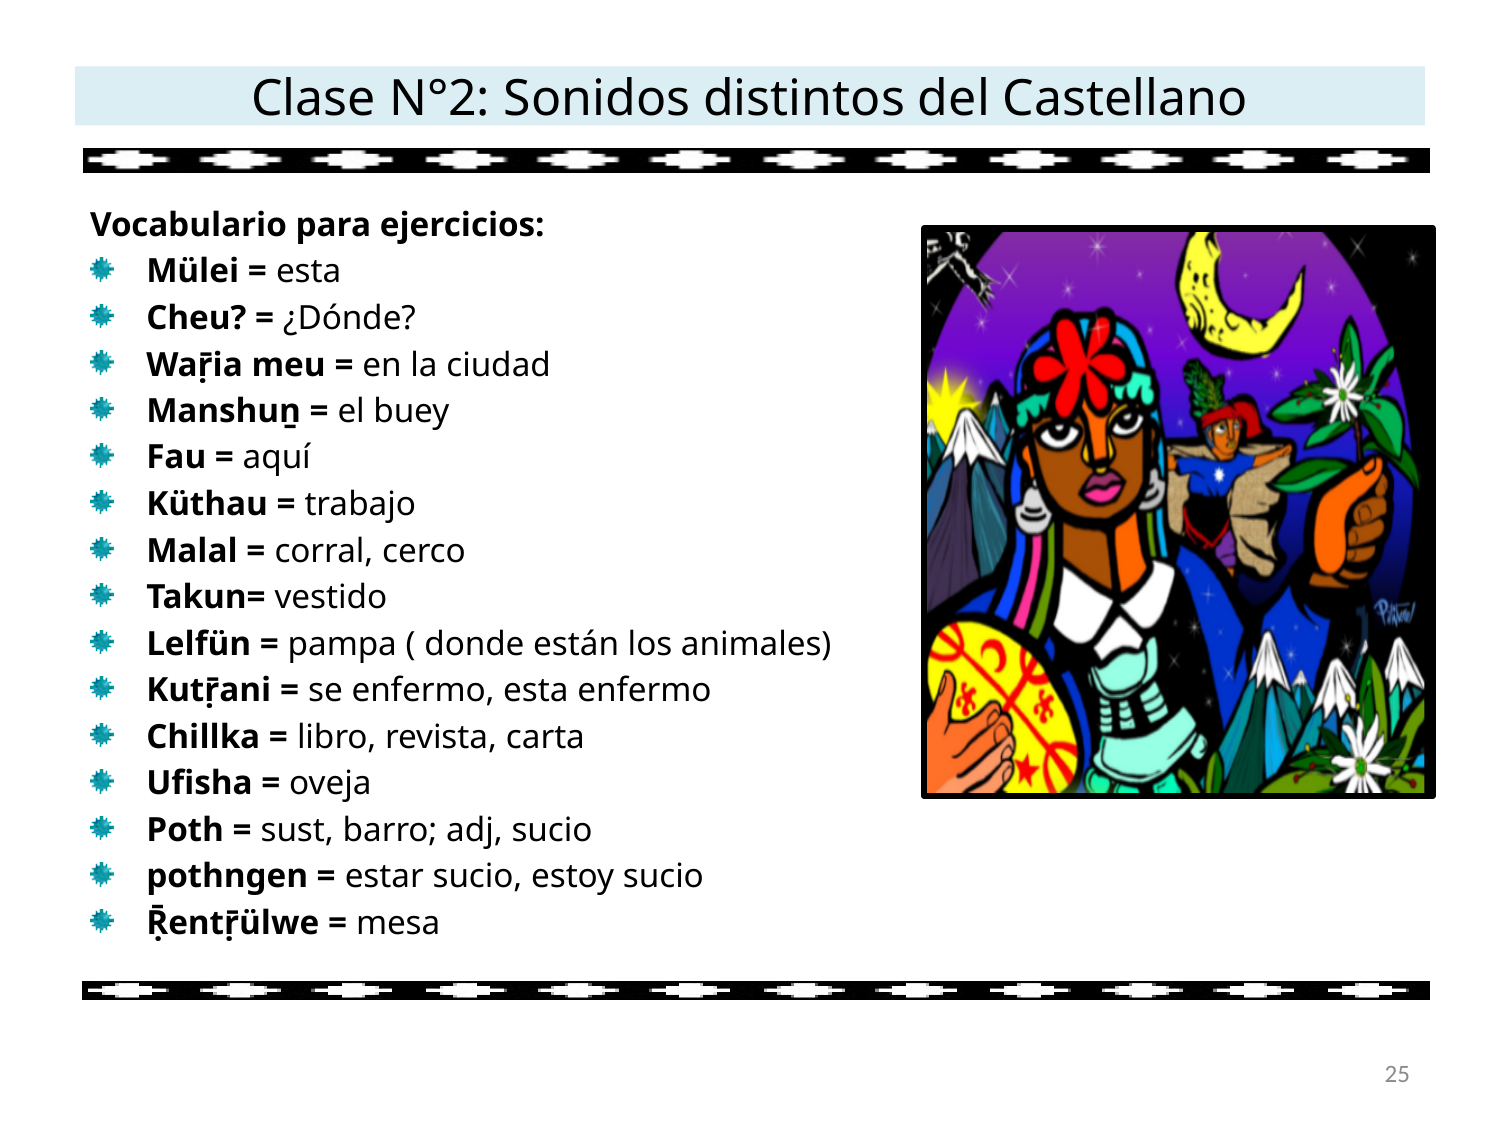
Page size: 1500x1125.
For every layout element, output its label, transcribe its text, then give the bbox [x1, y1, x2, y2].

list Vocabulario para ejercicios: Mülei = esta Cheu? = ¿Dónde? Waṝia meu = en la ciudad Manshuṉ = el buey Fau = aquí Küthau = trabajo Malal = corral, cerco Takun= vestido Lelfün = pampa ( donde están los animales) Kutṝani = se enfermo, esta enfermo Chillka = libro, revista, carta Ufisha = oveja Poth = sust, barro; adj, sucio pothngen = estar sucio, estoy sucio Ṝentṝülwe = mesa [75, 149, 1425, 1005]
picture [90, 723, 114, 747]
picture [90, 257, 114, 282]
picture [90, 816, 114, 840]
picture [82, 980, 1430, 1000]
picture [90, 350, 114, 375]
picture [90, 583, 114, 607]
picture [90, 862, 114, 887]
picture [90, 490, 114, 514]
picture [90, 443, 114, 468]
title Clase N°2: Sonidos distintos del Castellano [75, 66, 1425, 126]
picture [90, 676, 114, 700]
picture [82, 148, 1430, 173]
slide_number 25 [1074, 1042, 1425, 1103]
picture [90, 769, 114, 794]
picture [90, 537, 114, 561]
picture [926, 231, 1430, 793]
picture [90, 304, 114, 328]
picture [90, 397, 114, 421]
picture [90, 909, 114, 933]
picture [90, 630, 114, 654]
